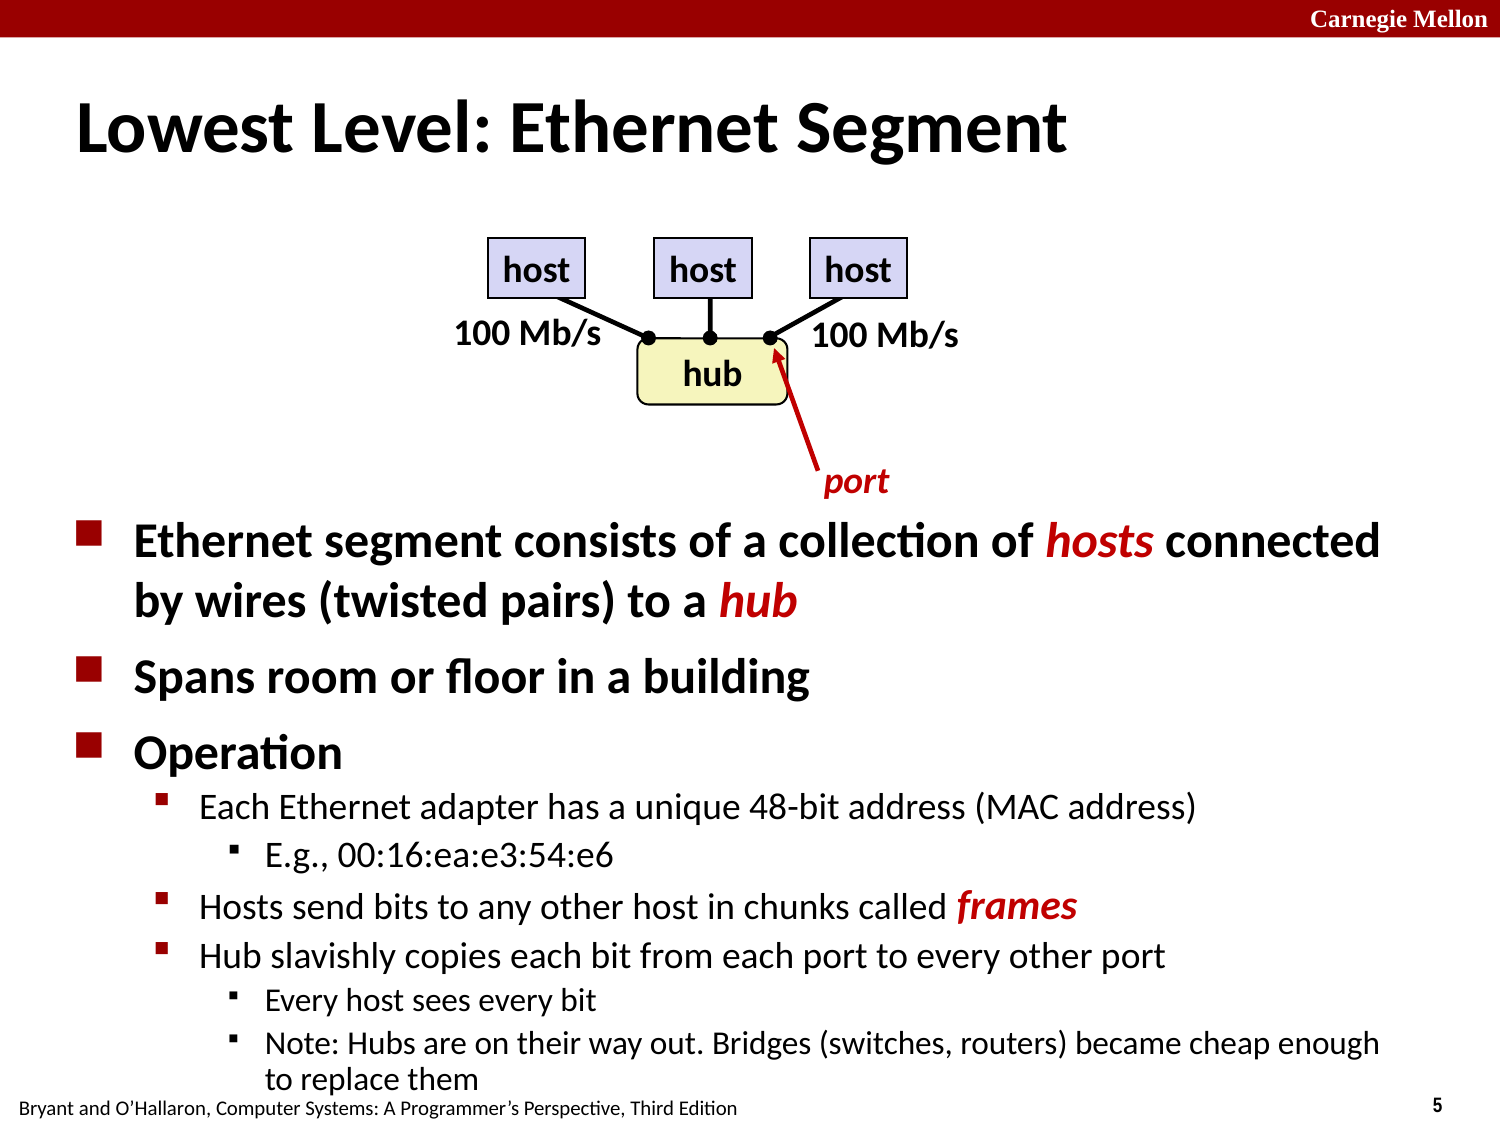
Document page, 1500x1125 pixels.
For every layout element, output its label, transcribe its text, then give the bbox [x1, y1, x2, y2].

text_box host [654, 237, 752, 298]
text_box [702, 330, 718, 346]
text_box host [809, 237, 908, 298]
list Ethernet segment consists of a collection of hosts connected by wires (twisted pairs) to a hub Spans room or floor in a building Operation Each Ethernet adapter has a unique 48-bit address (MAC address) E.g., 00:16:ea:e3:54:e6 Hosts send bits to any other host in chunks called frames Hub slavishly copies each bit from each port to every other port Every host sees every bit Note: Hubs are on their way out. Bridges (switches, routers) became cheap enough to replace them [61, 499, 1426, 1013]
text_box port [808, 448, 905, 509]
title Lowest Level: Ethernet Segment [60, 74, 1326, 170]
text_box 100 Mb/s [795, 302, 974, 362]
text_box [641, 330, 657, 346]
text_box 100 Mb/s [438, 300, 617, 361]
text_box [772, 348, 819, 471]
text_box [762, 330, 778, 346]
text_box hub [637, 338, 788, 405]
text_box host [487, 237, 586, 298]
